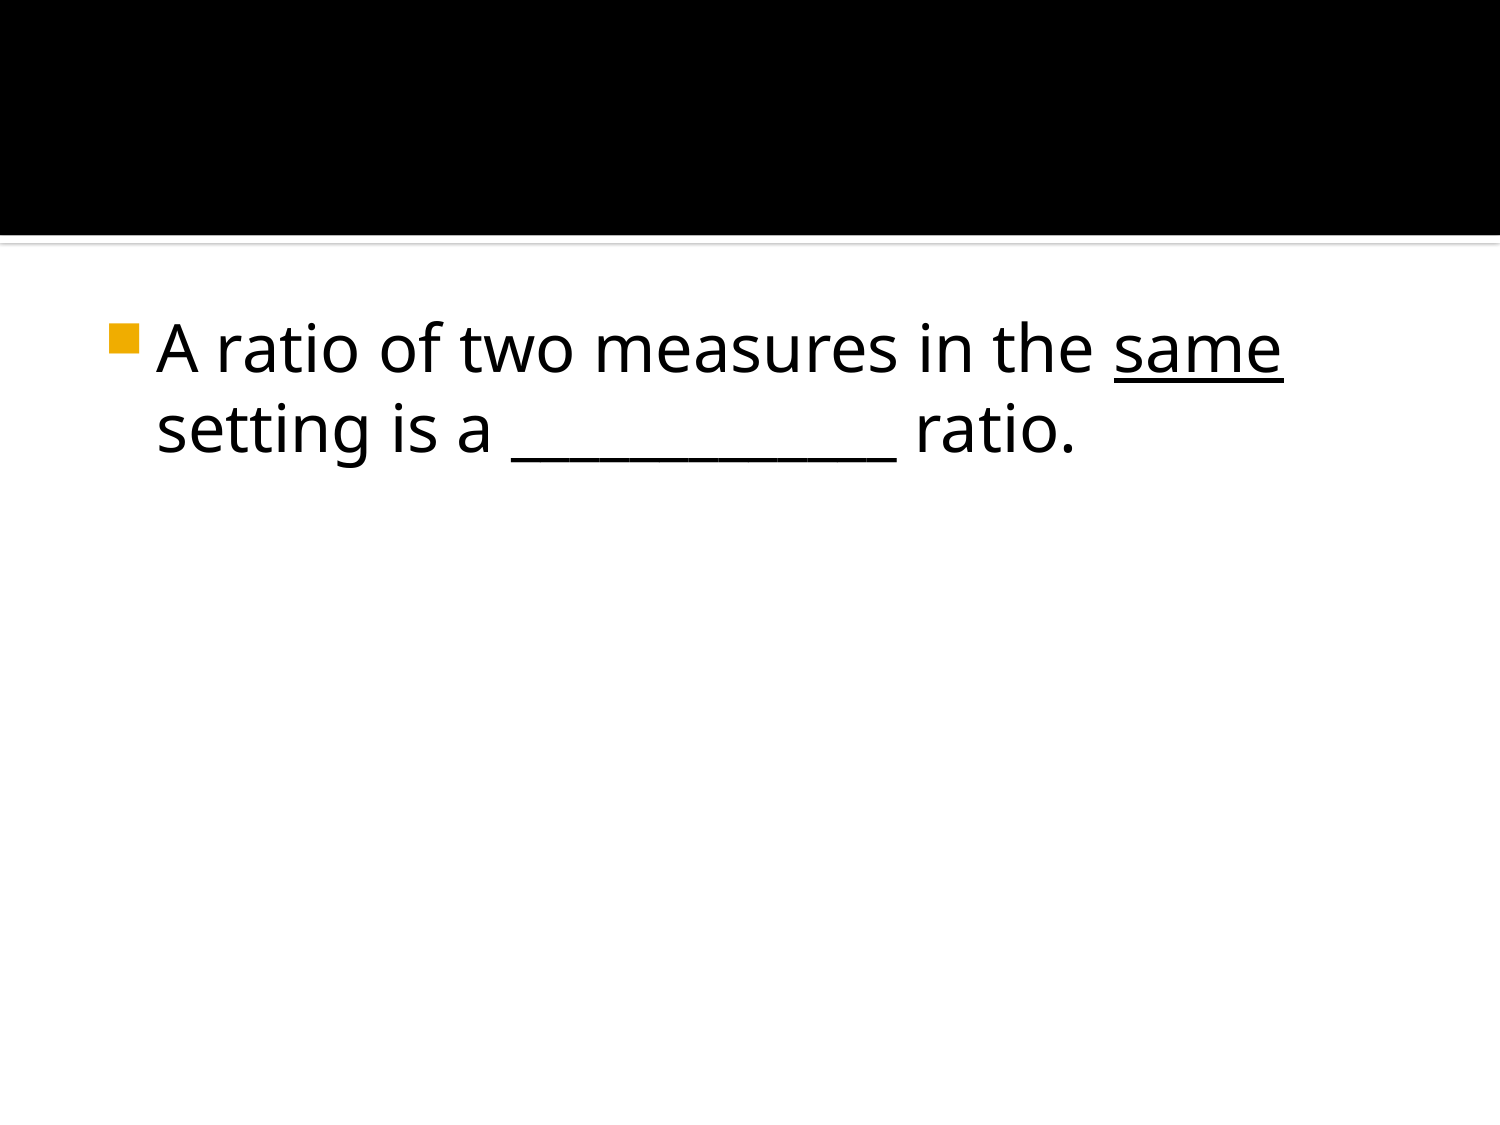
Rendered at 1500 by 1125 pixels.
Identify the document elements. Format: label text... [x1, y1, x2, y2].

list A ratio of two measures in the same setting is a _____________ ratio. [75, 291, 1425, 1050]
